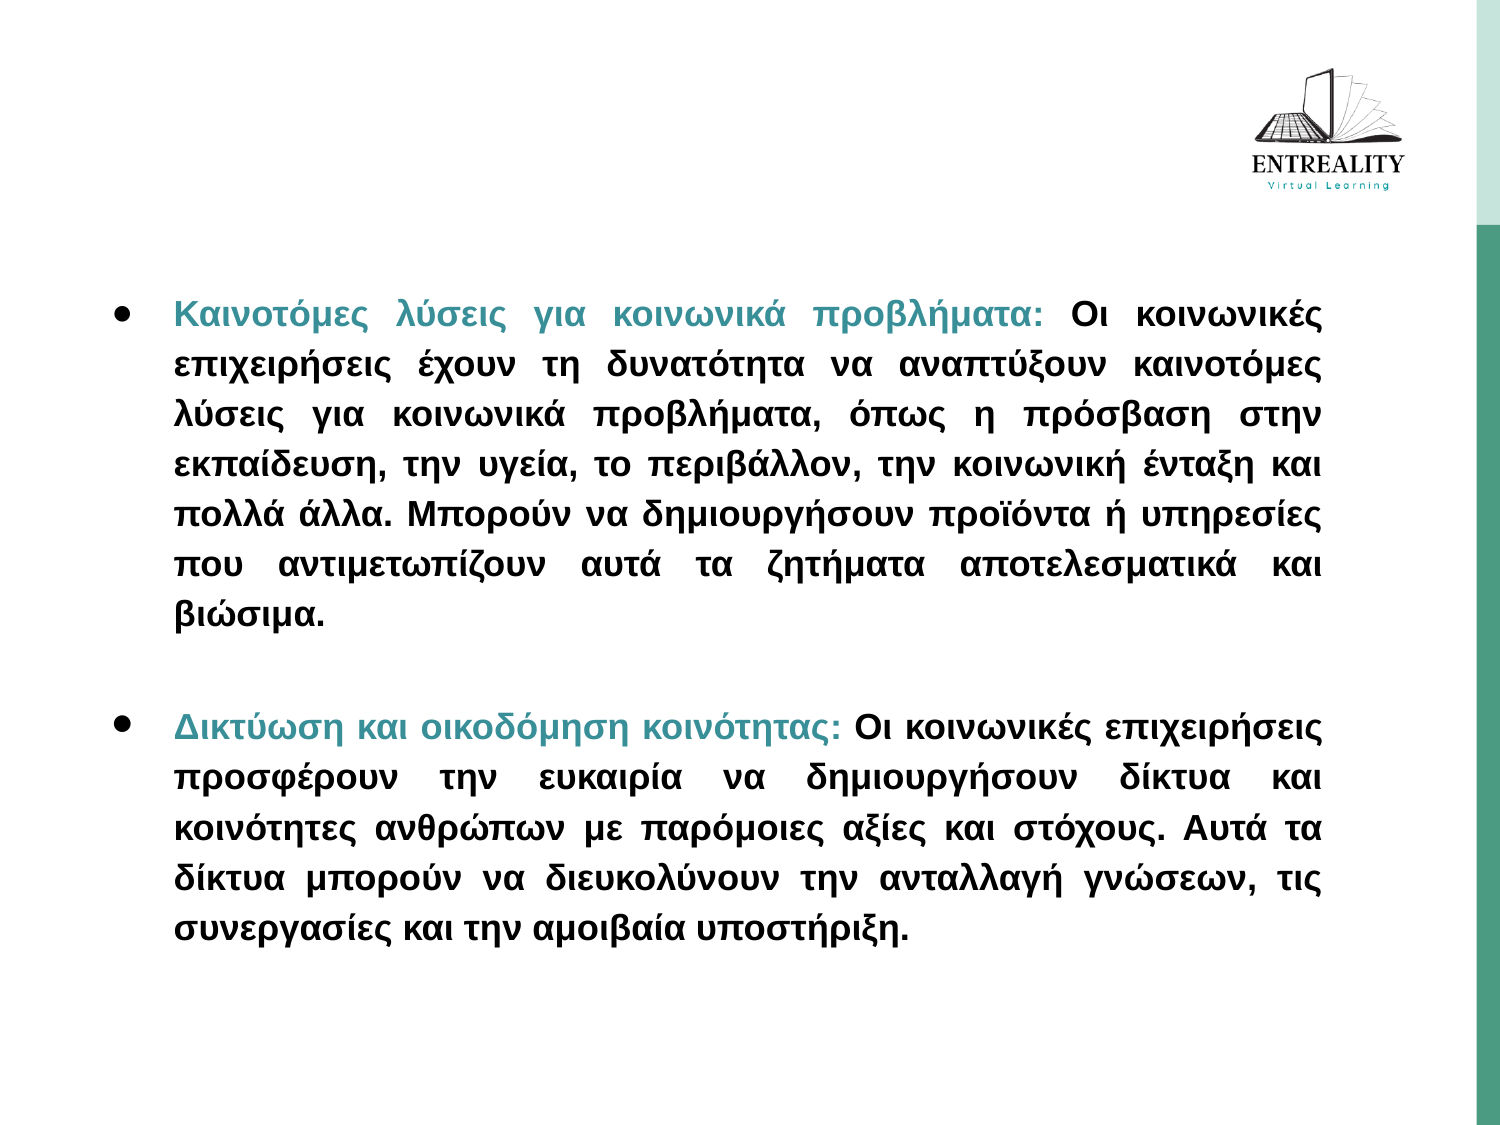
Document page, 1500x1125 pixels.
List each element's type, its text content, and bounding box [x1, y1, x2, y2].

picture [1198, 0, 1458, 259]
list Καινοτόμες λύσεις για κοινωνικά προβλήματα: Οι κοινωνικές επιχειρήσεις έχουν τη δυνατότητα να αναπτύξουν καινοτόμες λύσεις για κοινωνικά προβλήματα, όπως η πρόσβαση στην εκπαίδευση, την υγεία, το περιβάλλον, την κοινωνική ένταξη και πολλά άλλα. Μπορούν να δημιουργήσουν προϊόντα ή υπηρεσίες που αντιμετωπίζουν αυτά τα ζητήματα αποτελεσματικά και βιώσιμα. Δικτύωση και οικοδόμηση κοινότητας: Οι κοινωνικές επιχειρήσεις προσφέρουν την ευκαιρία να δημιουργήσουν δίκτυα και κοινότητες ανθρώπων με παρόμοιες αξίες και στόχους. Αυτά τα δίκτυα μπορούν να διευκολύνουν την ανταλλαγή γνώσεων, τις συνεργασίες και την αμοιβαία υποστήριξη. [88, 275, 1339, 994]
